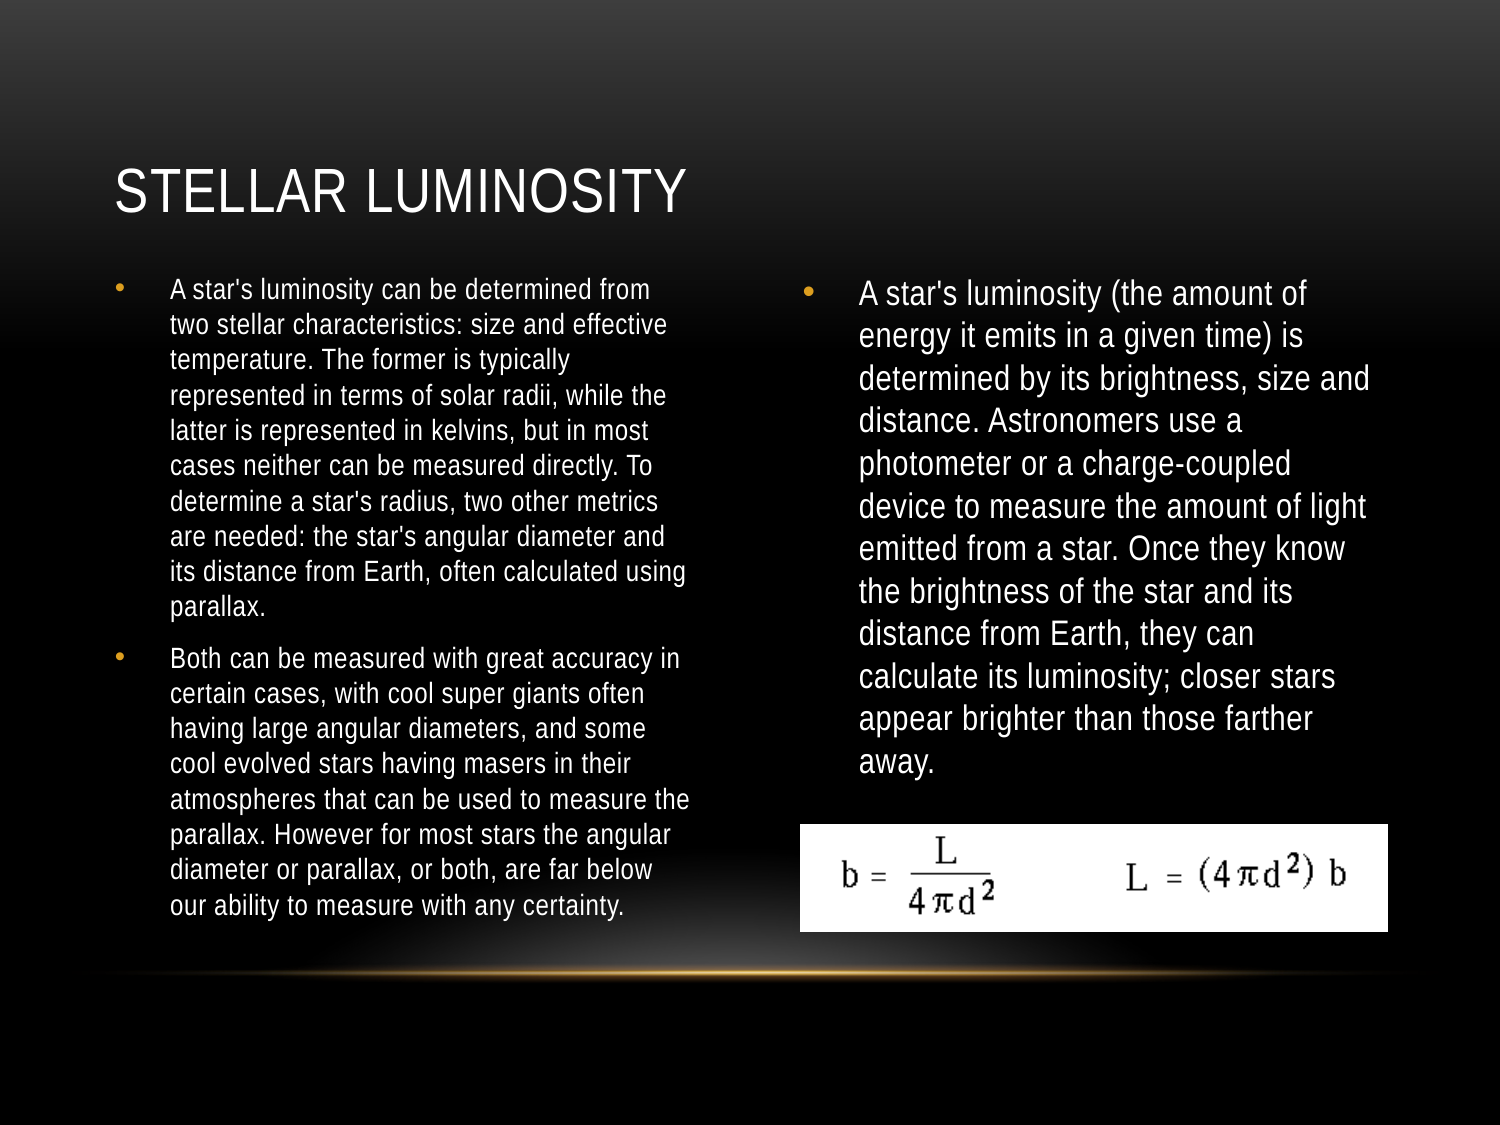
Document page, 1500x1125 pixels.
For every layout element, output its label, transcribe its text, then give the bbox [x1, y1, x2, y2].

list A star's luminosity can be determined from two stellar characteristics: size and effective temperature. The former is typically represented in terms of solar radii, while the latter is represented in kelvins, but in most cases neither can be measured directly. To determine a star's radius, two other metrics are needed: the star's angular diameter and its distance from Earth, often calculated using parallax. Both can be measured with great accuracy in certain cases, with cool super giants often having large angular diameters, and some cool evolved stars having masers in their atmospheres that can be used to measure the parallax. However for most stars the angular diameter or parallax, or both, are far below our ability to measure with any certainty. [99, 262, 713, 938]
picture [0, 0, 1500, 1125]
list A star's luminosity (the amount of energy it emits in a given time) is determined by its brightness, size and distance. Astronomers use a photometer or a charge-coupled device to measure the amount of light emitted from a star. Once they know the brightness of the star and its distance from Earth, they can calculate its luminosity; closer stars appear brighter than those farther away. [787, 262, 1400, 938]
title Stellar Luminosity [99, 45, 1400, 233]
